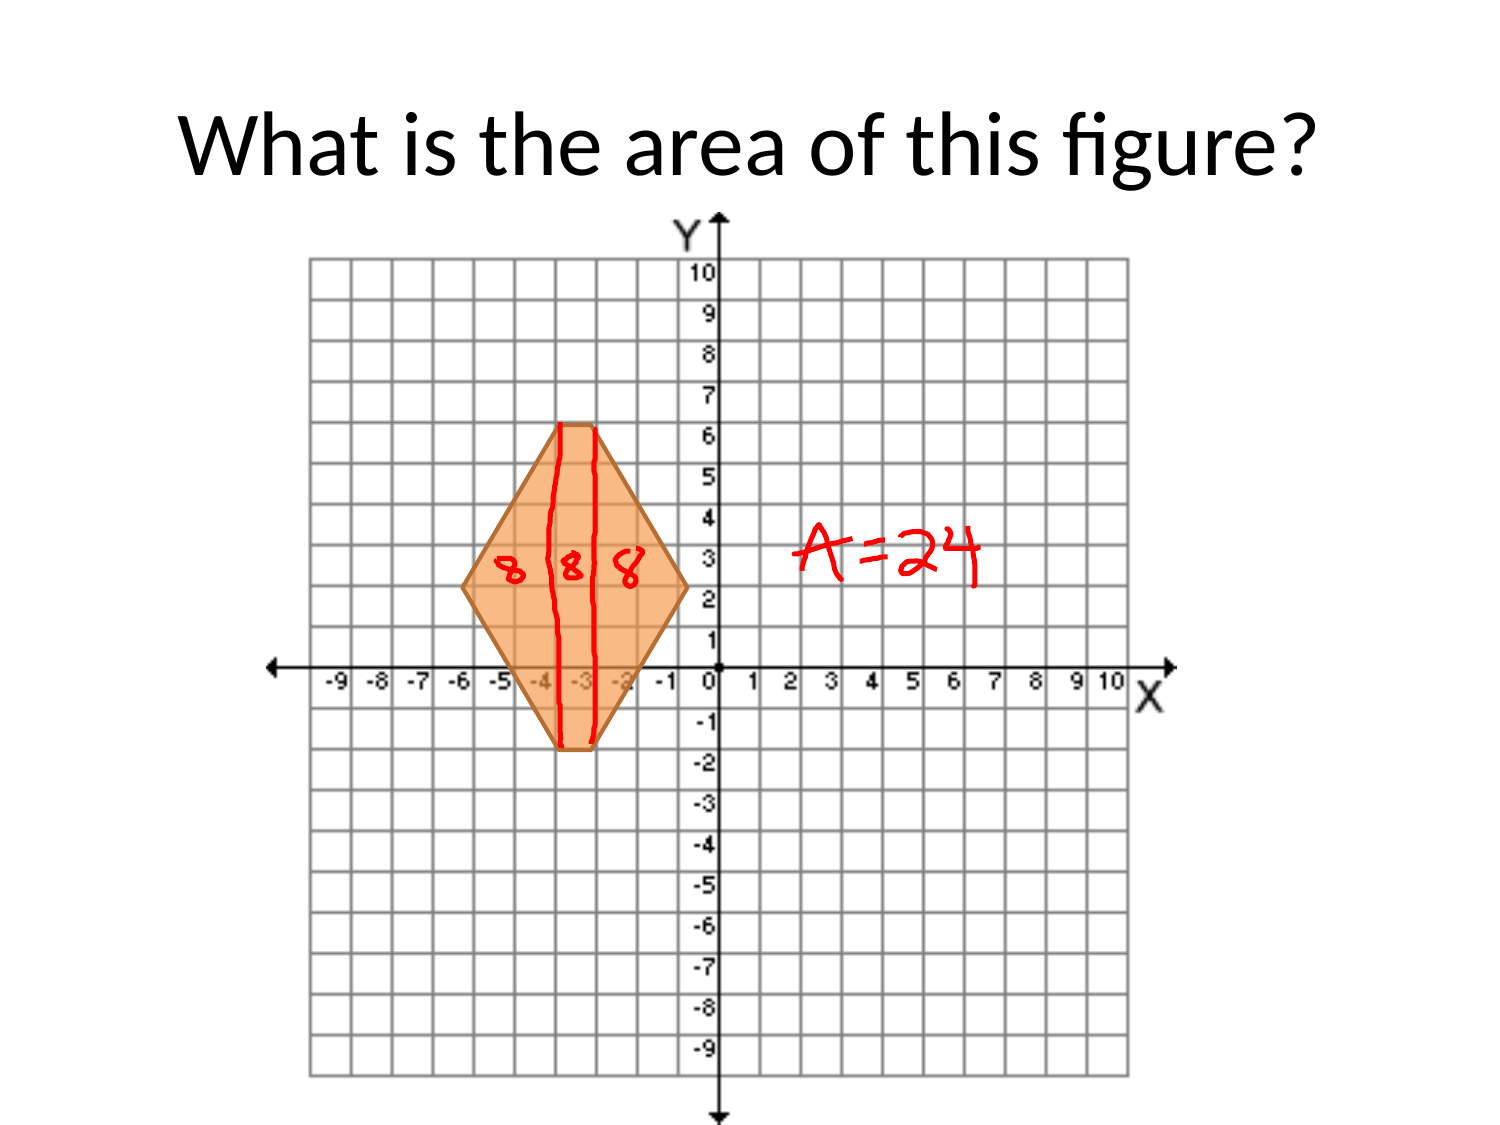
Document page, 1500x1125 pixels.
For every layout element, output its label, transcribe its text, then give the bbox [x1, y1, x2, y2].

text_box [793, 524, 981, 587]
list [266, 212, 1177, 1125]
title What is the area of this figure? [75, 45, 1425, 233]
